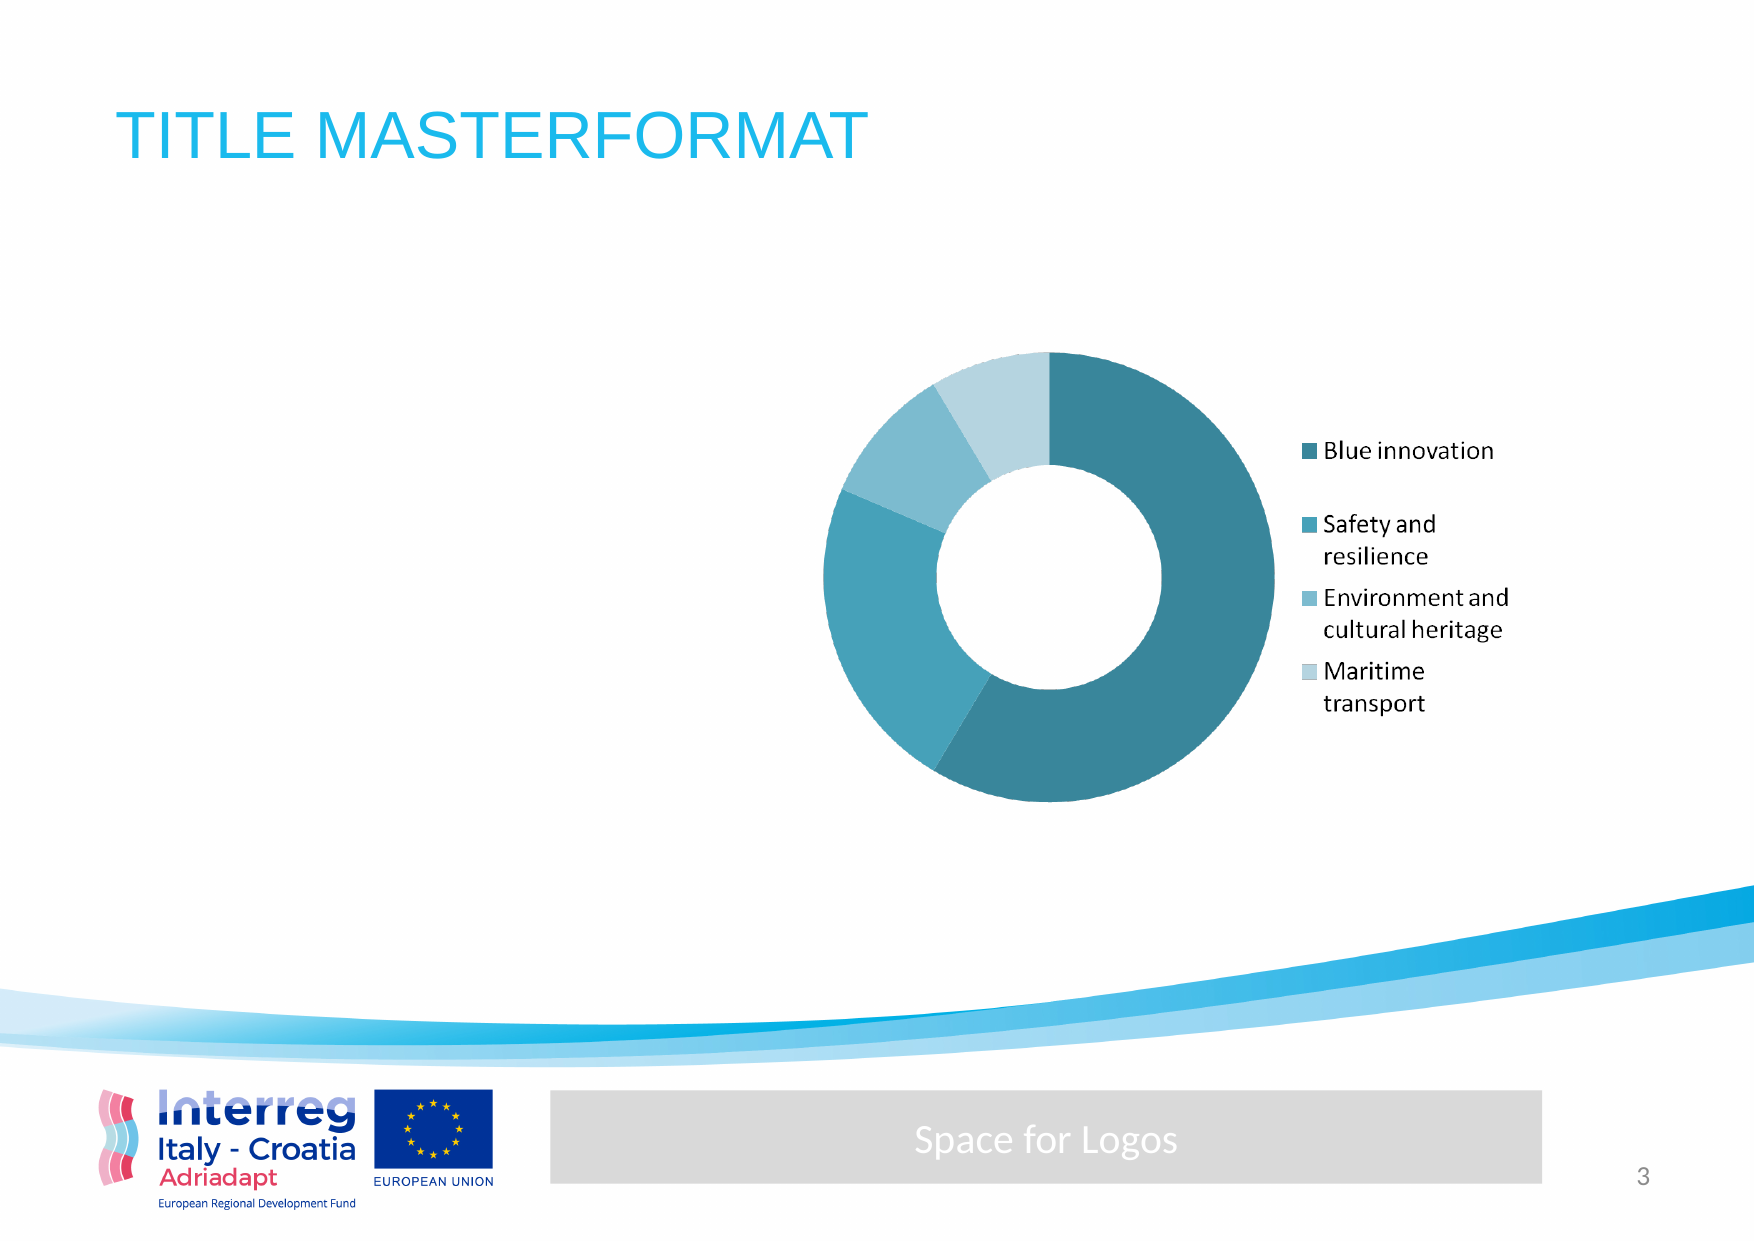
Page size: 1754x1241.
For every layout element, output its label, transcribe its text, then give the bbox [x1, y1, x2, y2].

text_box Space for Logos [549, 1089, 1543, 1185]
slide_number 3 [1607, 1141, 1666, 1208]
picture [0, 0, 1754, 1241]
text_box TITLE MASTERFORMAT [97, 83, 1656, 181]
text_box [801, 315, 1530, 839]
